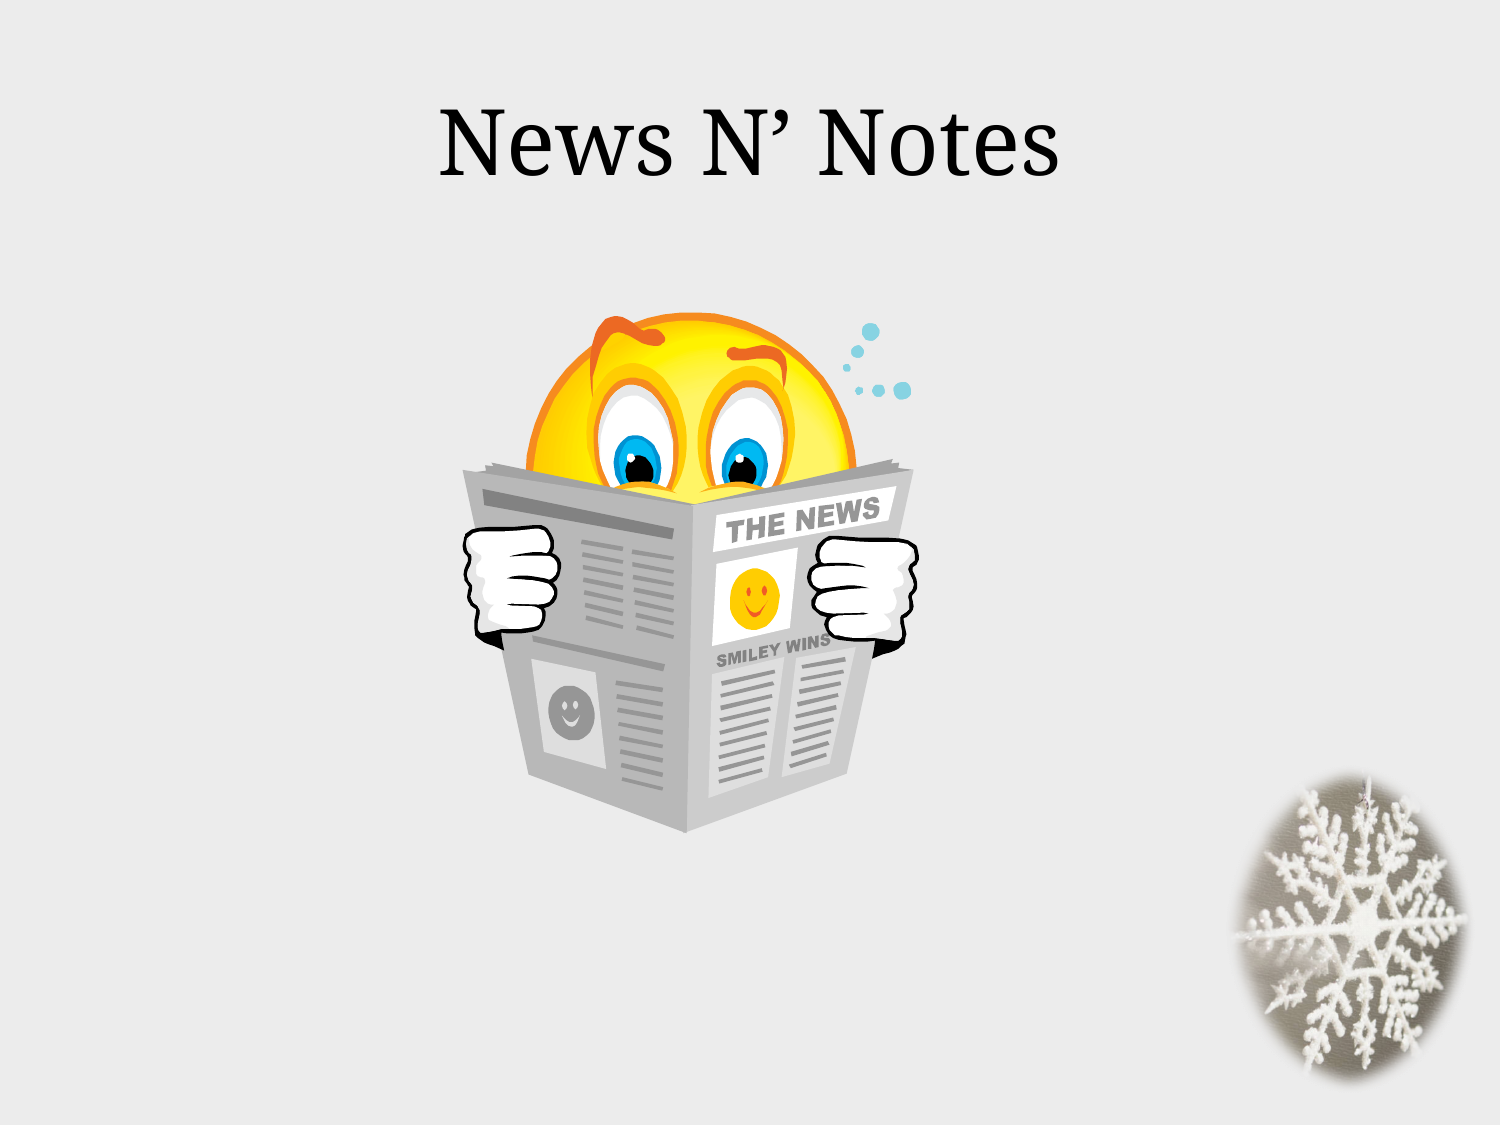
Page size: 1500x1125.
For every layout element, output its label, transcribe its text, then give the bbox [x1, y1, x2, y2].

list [462, 312, 920, 834]
title News N’ Notes [75, 45, 1425, 233]
picture [1248, 788, 1452, 1070]
